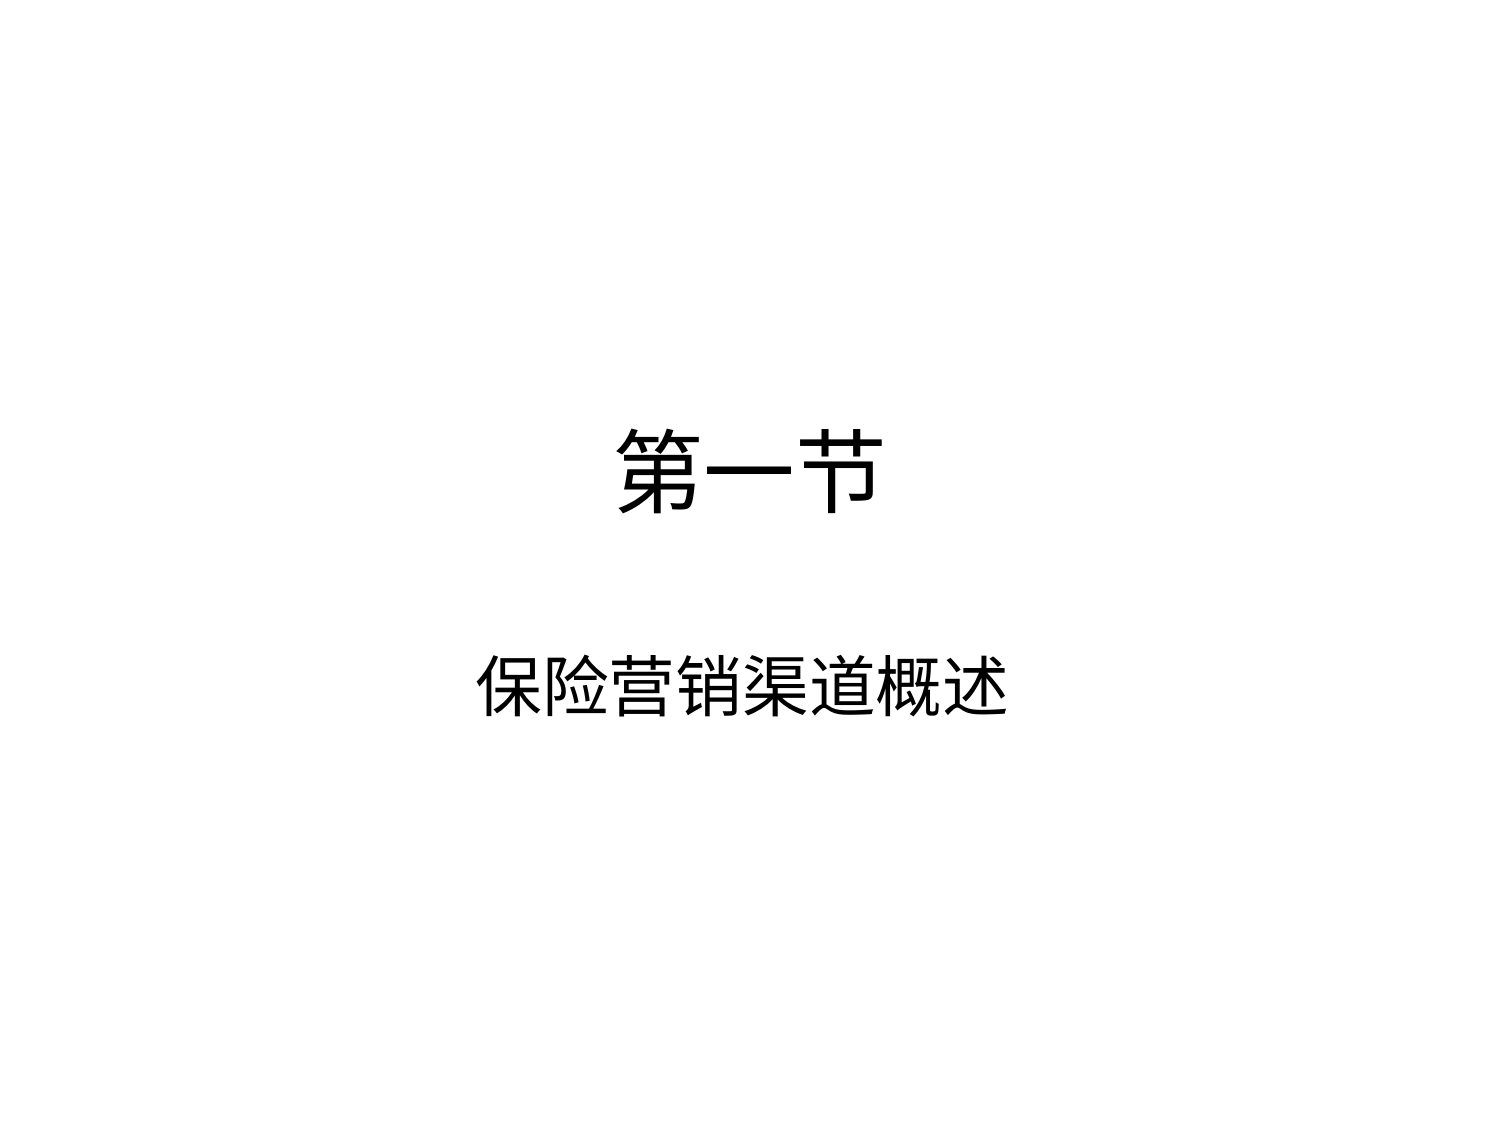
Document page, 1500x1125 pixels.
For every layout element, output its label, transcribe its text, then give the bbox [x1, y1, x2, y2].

subtitle 保险营销渠道概述 [225, 637, 1275, 925]
title 第一节 [112, 349, 1388, 591]
